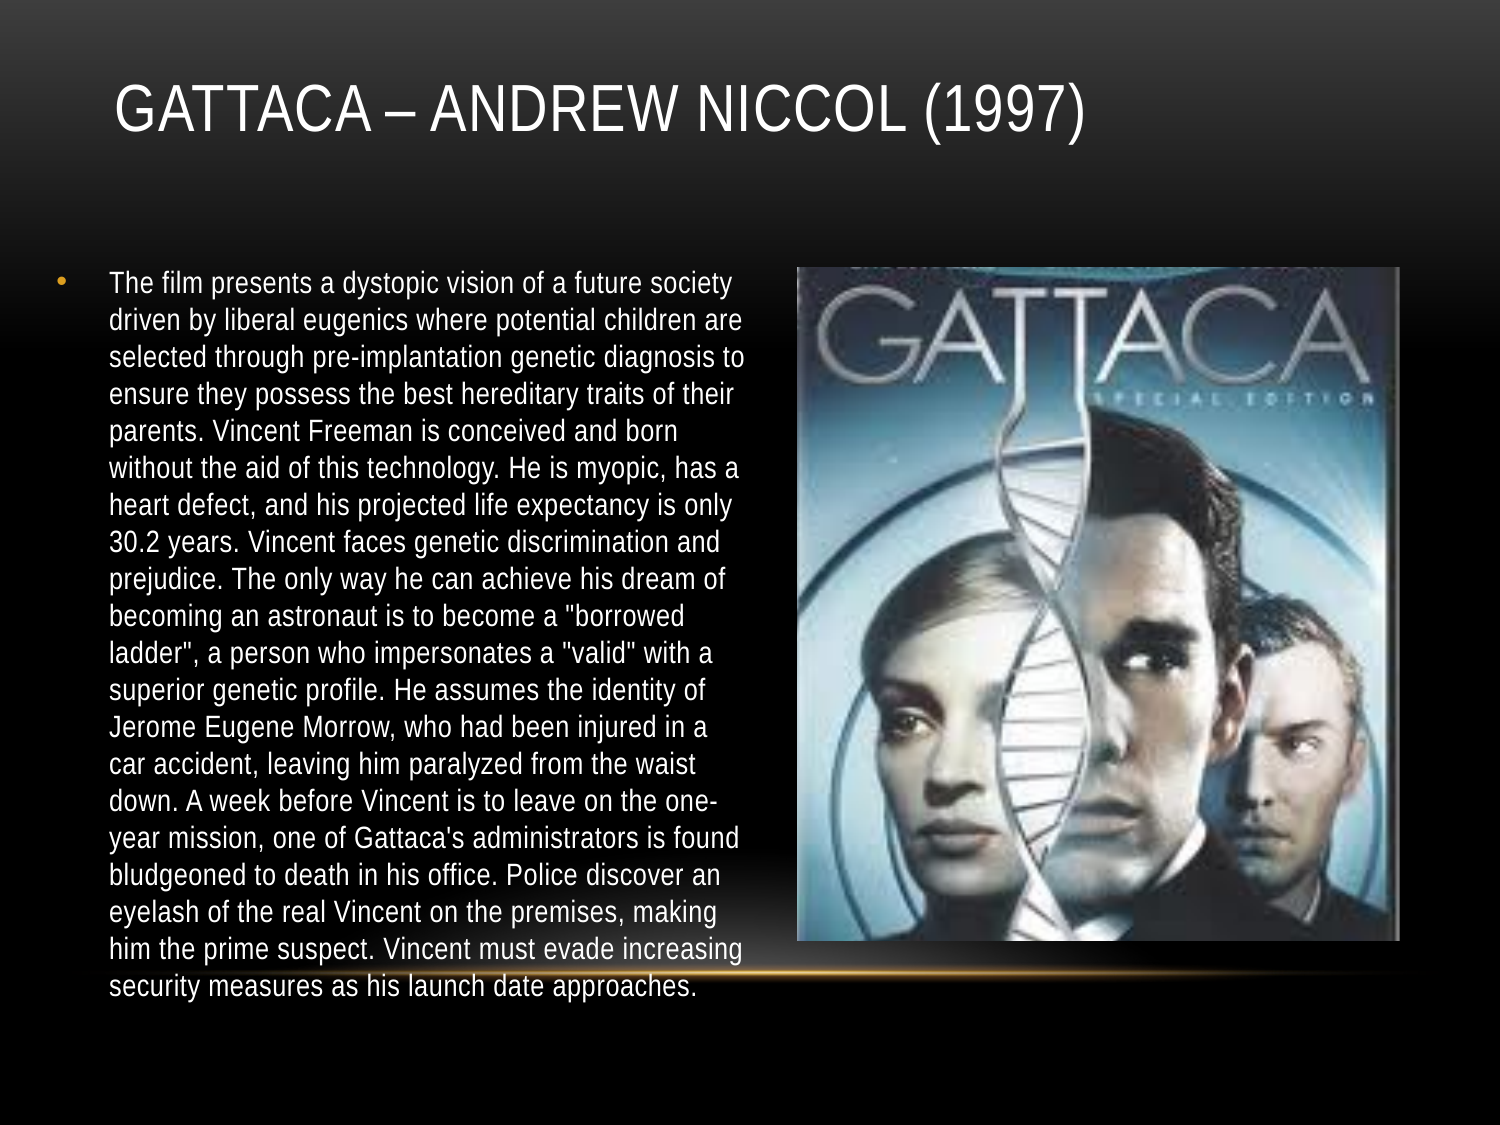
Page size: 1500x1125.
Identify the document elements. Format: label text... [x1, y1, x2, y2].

title Gattaca – Andrew Niccol (1997) [99, 45, 1400, 233]
list The film presents a dystopic vision of a future society driven by liberal eugenics where potential children are selected through pre-implantation genetic diagnosis to ensure they possess the best hereditary traits of their parents. Vincent Freeman is conceived and born without the aid of this technology. He is myopic, has a heart defect, and his projected life expectancy is only 30.2 years. Vincent faces genetic discrimination and prejudice. The only way he can achieve his dream of becoming an astronaut is to become a "borrowed ladder", a person who impersonates a "valid" with a superior genetic profile. He assumes the identity of Jerome Eugene Morrow, who had been injured in a car accident, leaving him paralyzed from the waist down. A week before Vincent is to leave on the one-year mission, one of Gattaca's administrators is found bludgeoned to death in his office. Police discover an eyelash of the real Vincent on the premises, making him the prime suspect. Vincent must evade increasing security measures as his launch date approaches. [41, 255, 762, 1035]
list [796, 266, 1400, 941]
picture [0, 0, 1500, 1125]
